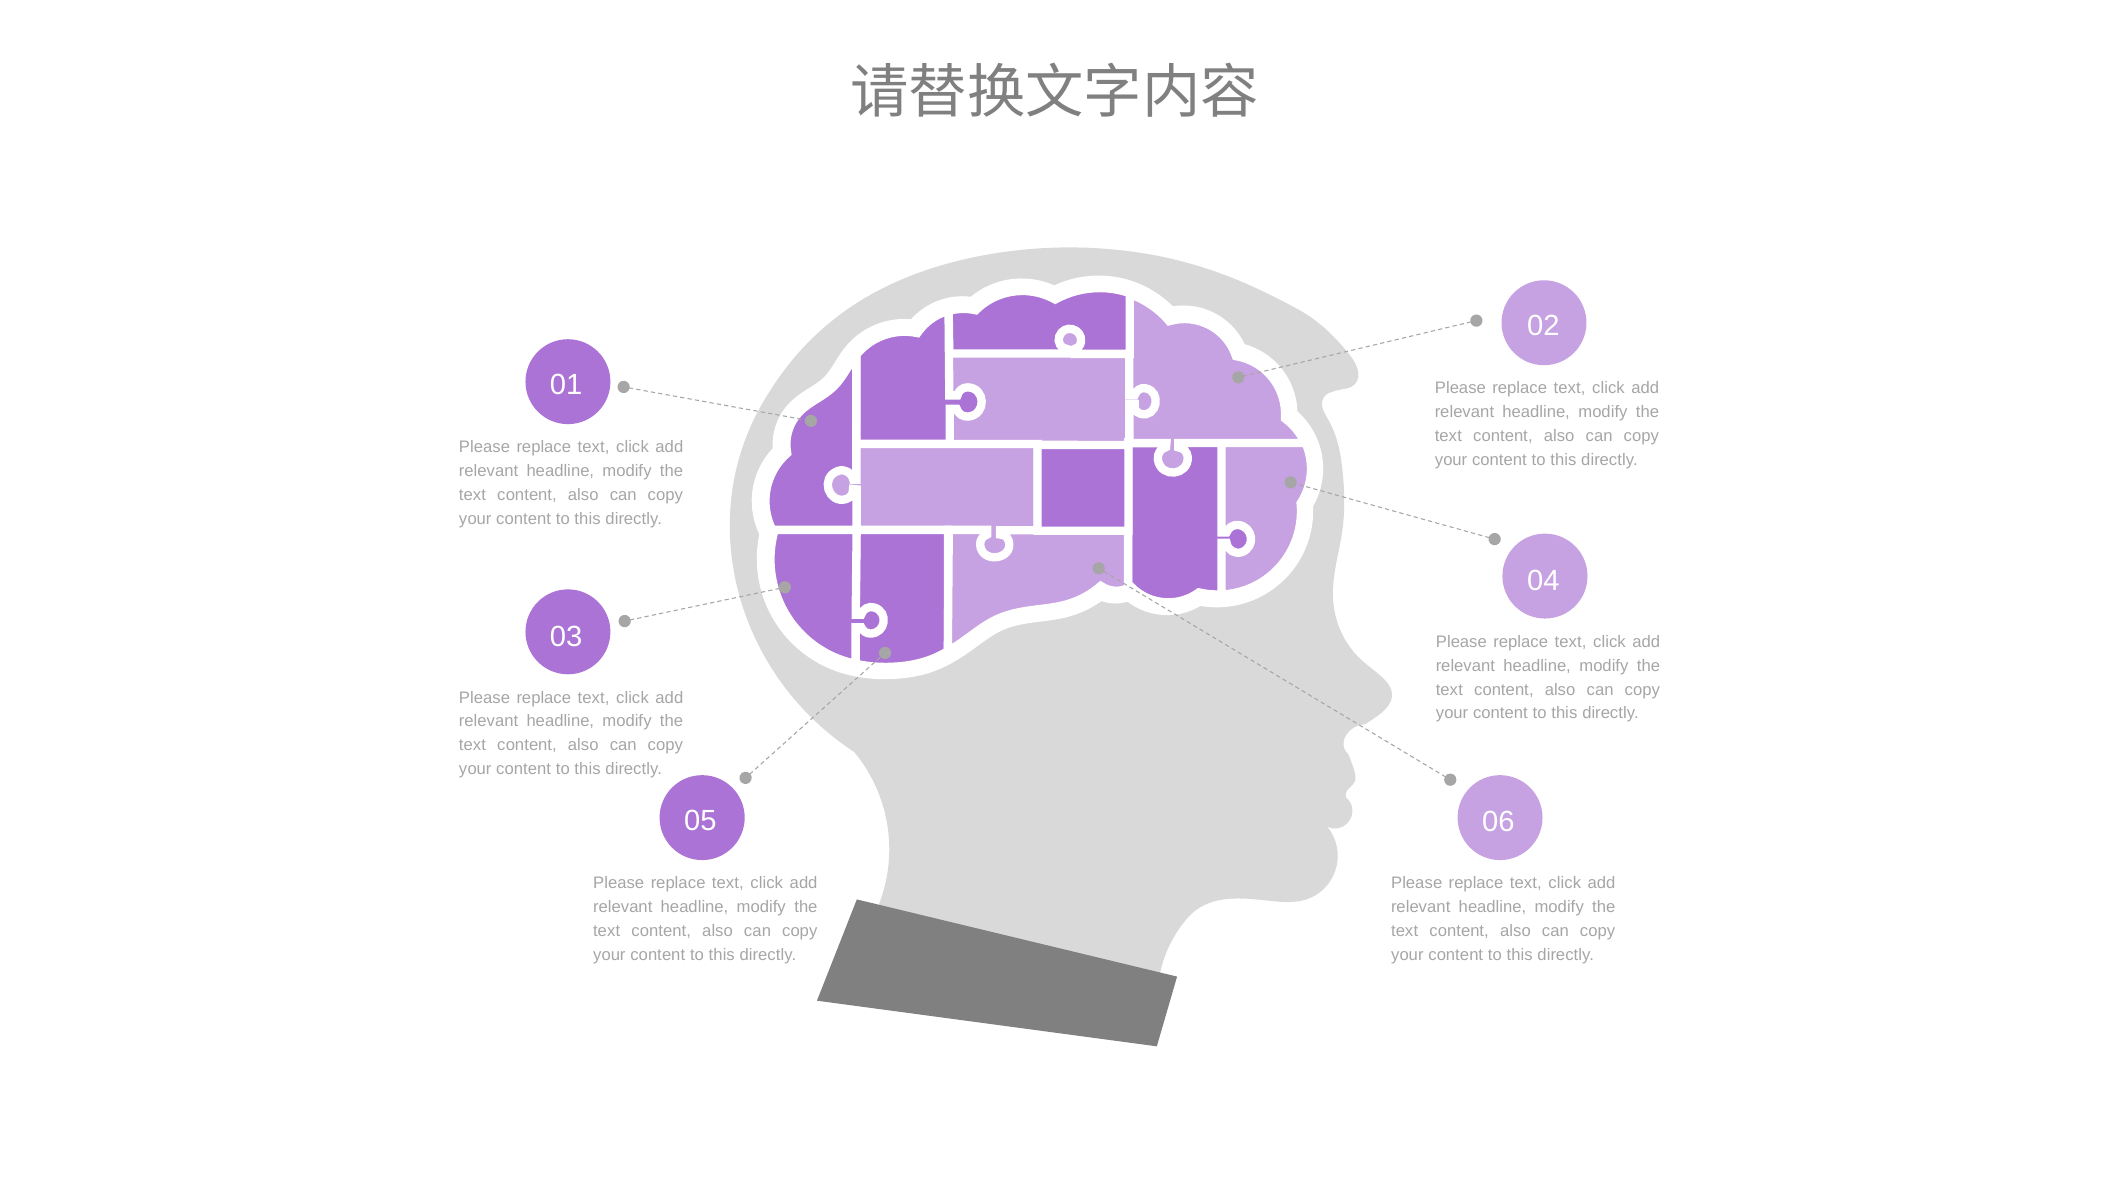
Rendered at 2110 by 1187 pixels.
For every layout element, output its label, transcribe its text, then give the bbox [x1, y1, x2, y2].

text_box [525, 339, 611, 425]
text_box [729, 247, 1393, 1047]
text_box Please replace text, click add relevant headline, modify the text content, also can copy your content to this directly. [458, 432, 684, 513]
text_box [525, 589, 611, 675]
text_box Please replace text, click add relevant headline, modify the text content, also can copy your content to this directly. [1434, 373, 1660, 454]
text_box [618, 615, 637, 628]
text_box 01 [537, 357, 595, 401]
text_box [1501, 280, 1587, 366]
text_box [1464, 314, 1483, 327]
text_box Please replace text, click add relevant headline, modify the text content, also can copy your content to this directly. [1435, 626, 1661, 698]
text_box [1457, 775, 1543, 861]
text_box Please replace text, click add relevant headline, modify the text content, also can copy your content to this directly. [593, 868, 729, 940]
text_box 03 [537, 609, 595, 652]
text_box 05 [672, 793, 729, 837]
text_box Please replace text, click add relevant headline, modify the text content, also can copy your content to this directly. [1393, 868, 1616, 940]
text_box 请替换文字内容 [820, 32, 1289, 124]
text_box 06 [1470, 795, 1527, 838]
text_box 04 [1515, 553, 1572, 596]
text_box Please replace text, click add relevant headline, modify the text content, also can copy your content to this directly. [458, 682, 684, 763]
text_box [1502, 533, 1588, 619]
text_box [617, 380, 636, 394]
text_box [659, 775, 729, 861]
text_box [1440, 773, 1457, 786]
text_box 02 [1515, 298, 1572, 342]
text_box [1483, 533, 1501, 546]
